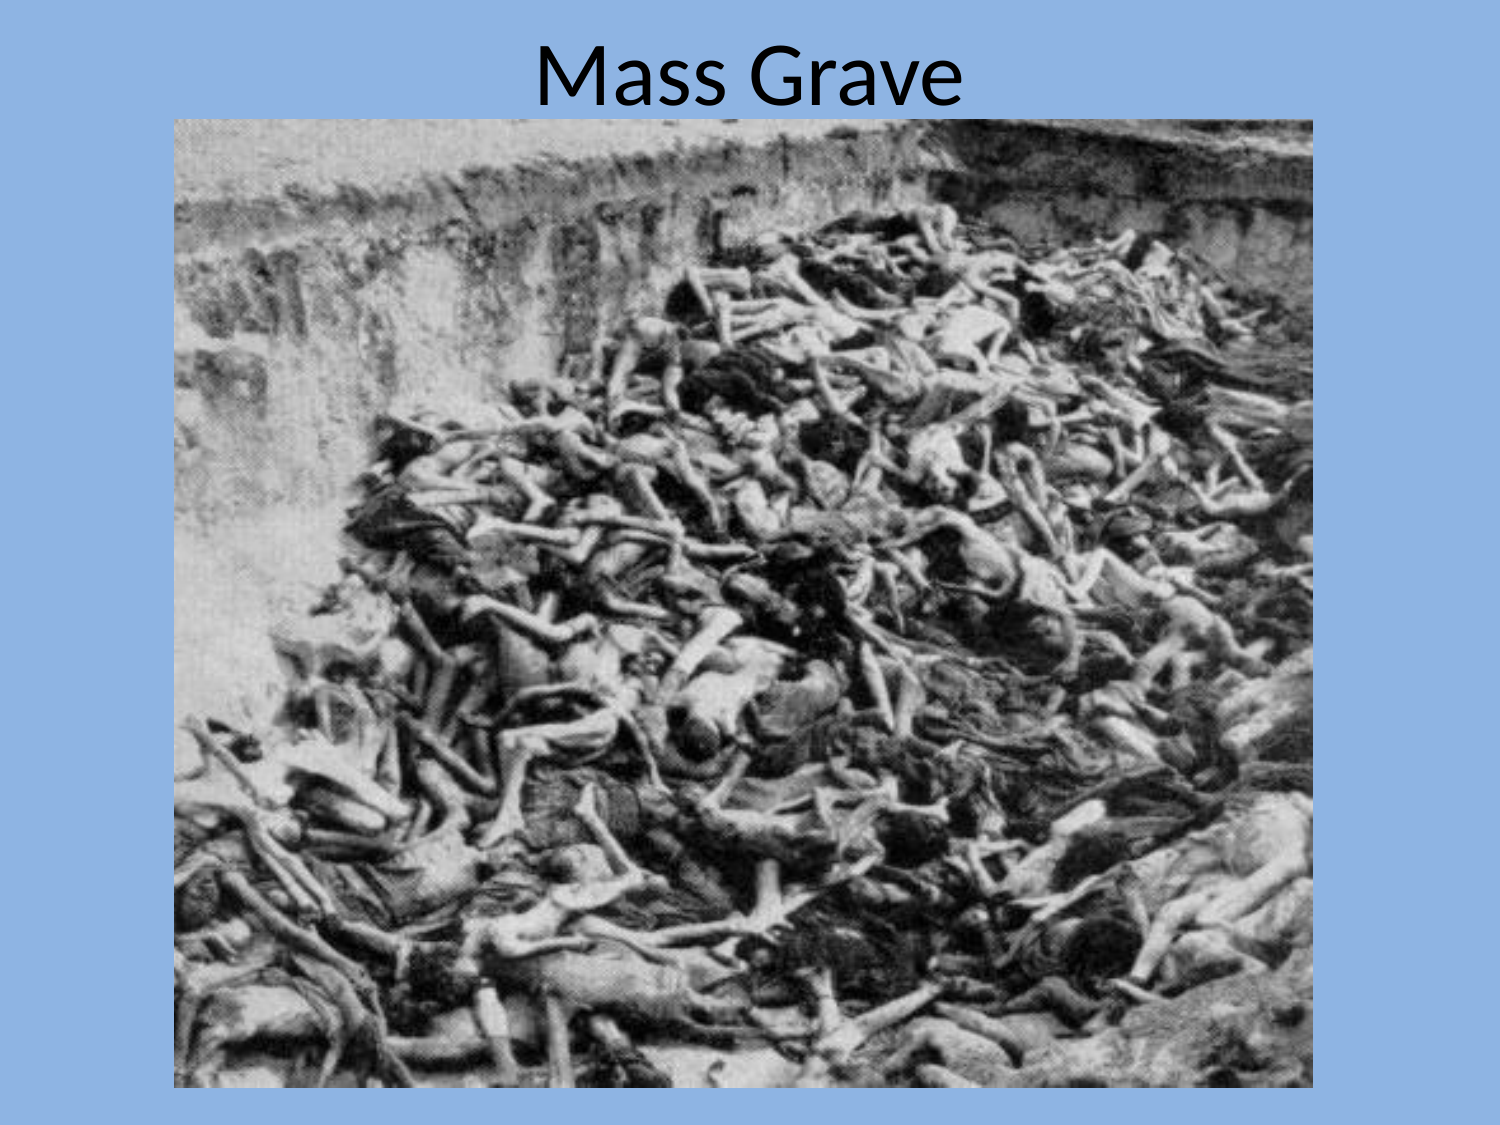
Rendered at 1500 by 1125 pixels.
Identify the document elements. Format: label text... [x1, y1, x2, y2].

picture [174, 119, 1313, 1088]
title Mass Grave [75, 0, 1425, 138]
